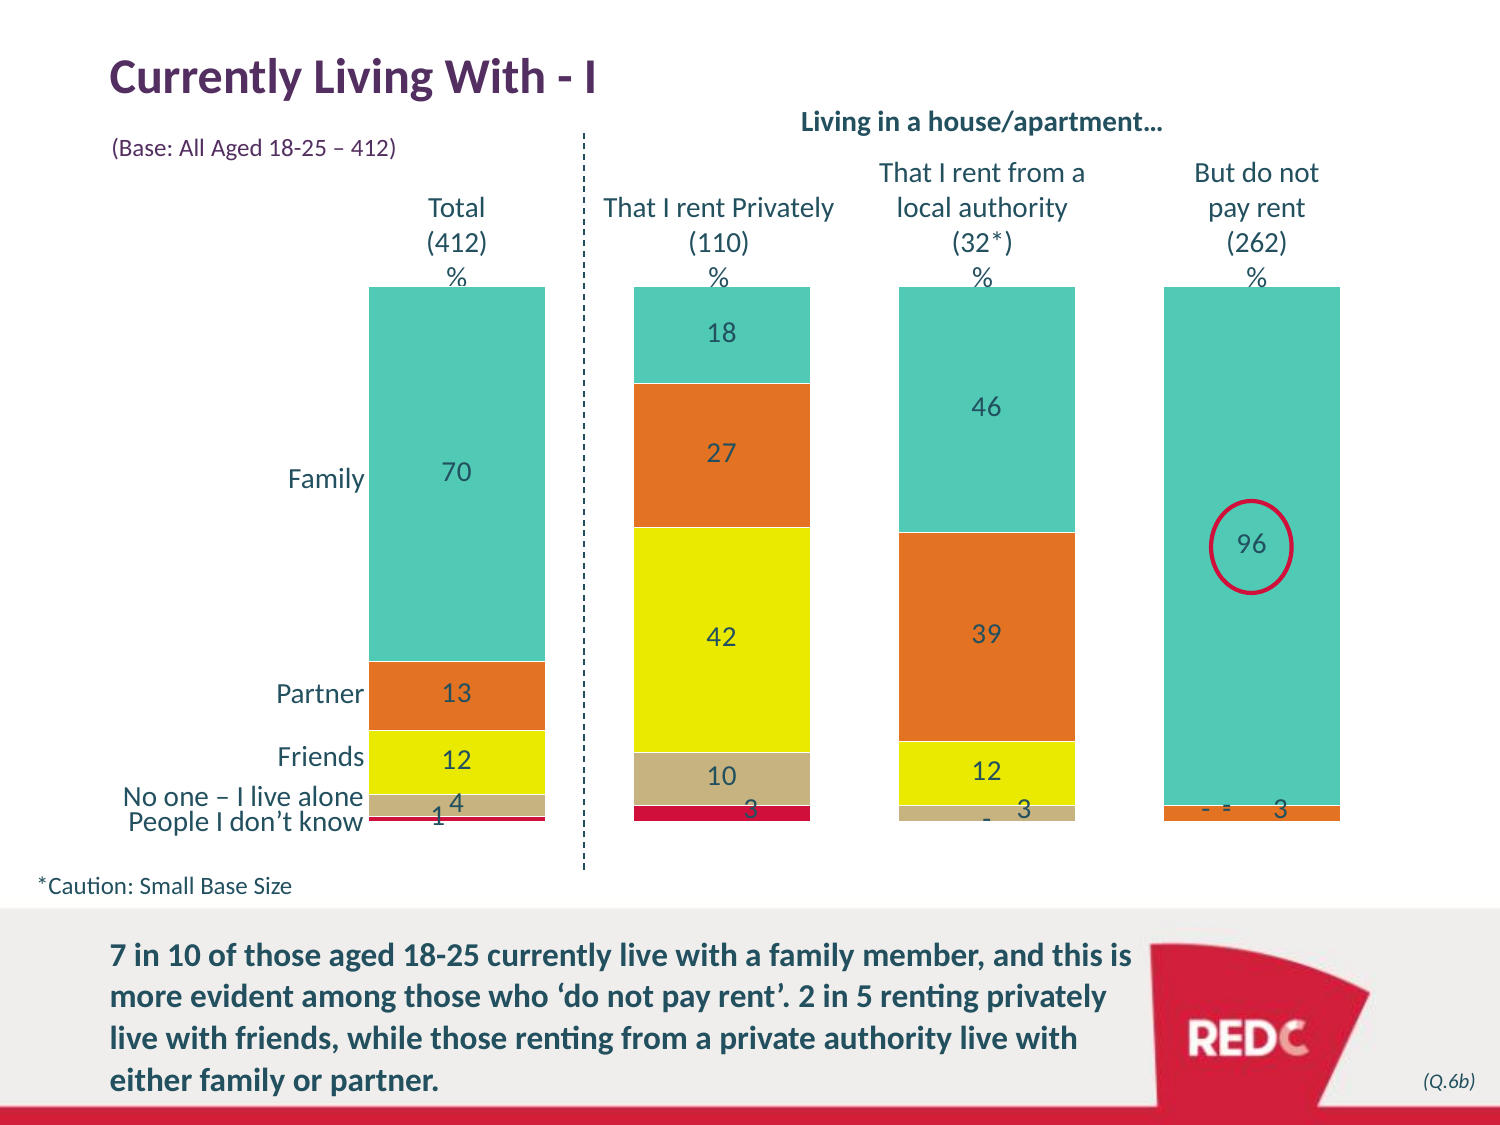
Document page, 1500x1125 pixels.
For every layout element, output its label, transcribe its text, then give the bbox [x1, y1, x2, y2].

list (Base: All Aged 18-25 – 412) [96, 112, 1005, 182]
text_box Total (412) % [425, 188, 488, 274]
text_box Friends [277, 736, 297, 772]
text_box People I don’t know [127, 813, 297, 837]
list 7 in 10 of those aged 18-25 currently live with a family member, and this is more evident among those who ‘do not pay rent’. 2 in 5 renting privately live with friends, while those renting from a private authority live with either family or partner. [94, 923, 1158, 1057]
text_box That I rent Privately (110) % [603, 188, 835, 274]
text_box (Q.6b) [1422, 1067, 1476, 1093]
text_box Partner [275, 674, 297, 710]
chart [302, 275, 583, 837]
text_box That I rent from a local authority (32*) % [868, 153, 1097, 274]
title Currently Living With - I [94, 52, 1004, 111]
chart [585, 275, 1407, 837]
text_box No one – I live alone [122, 777, 297, 813]
text_box Family [287, 459, 297, 495]
text_box Living in a house/apartment… [800, 102, 1165, 138]
picture [0, 0, 1500, 1125]
text_box But do not pay rent (262) % [1175, 153, 1339, 274]
text_box *Caution: Small Base Size [36, 869, 294, 900]
